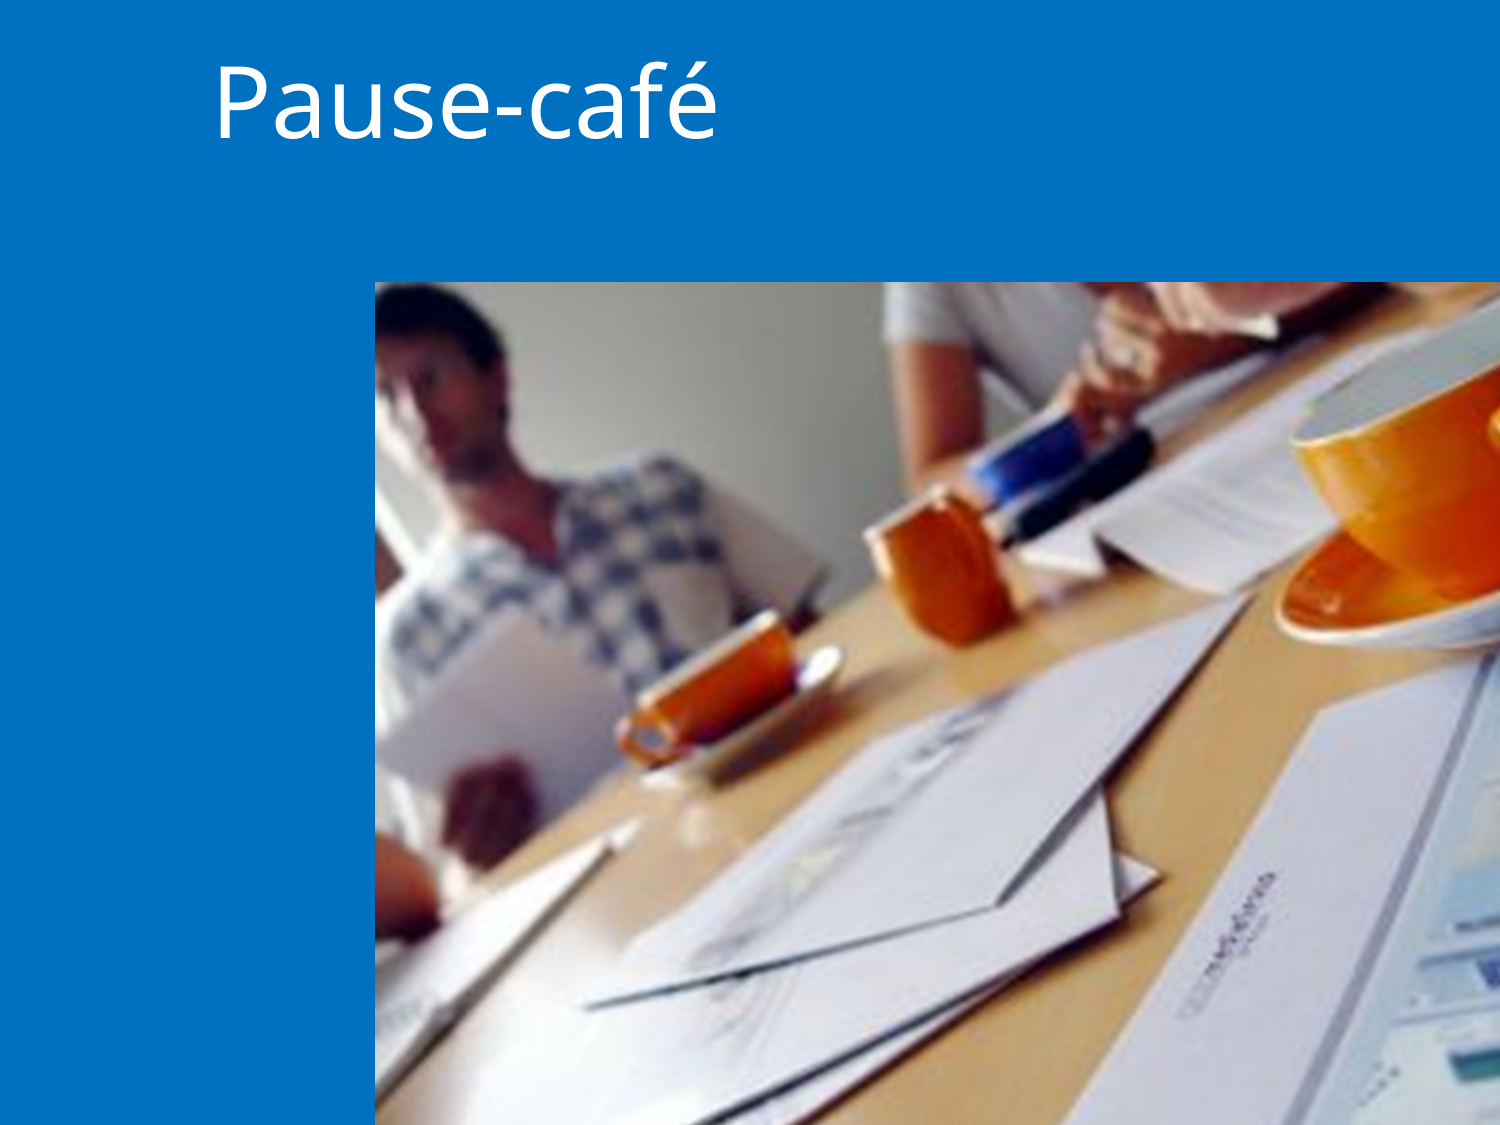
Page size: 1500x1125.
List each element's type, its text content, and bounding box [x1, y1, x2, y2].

picture [374, 282, 1500, 1125]
text_box Pause-café [112, 30, 821, 273]
